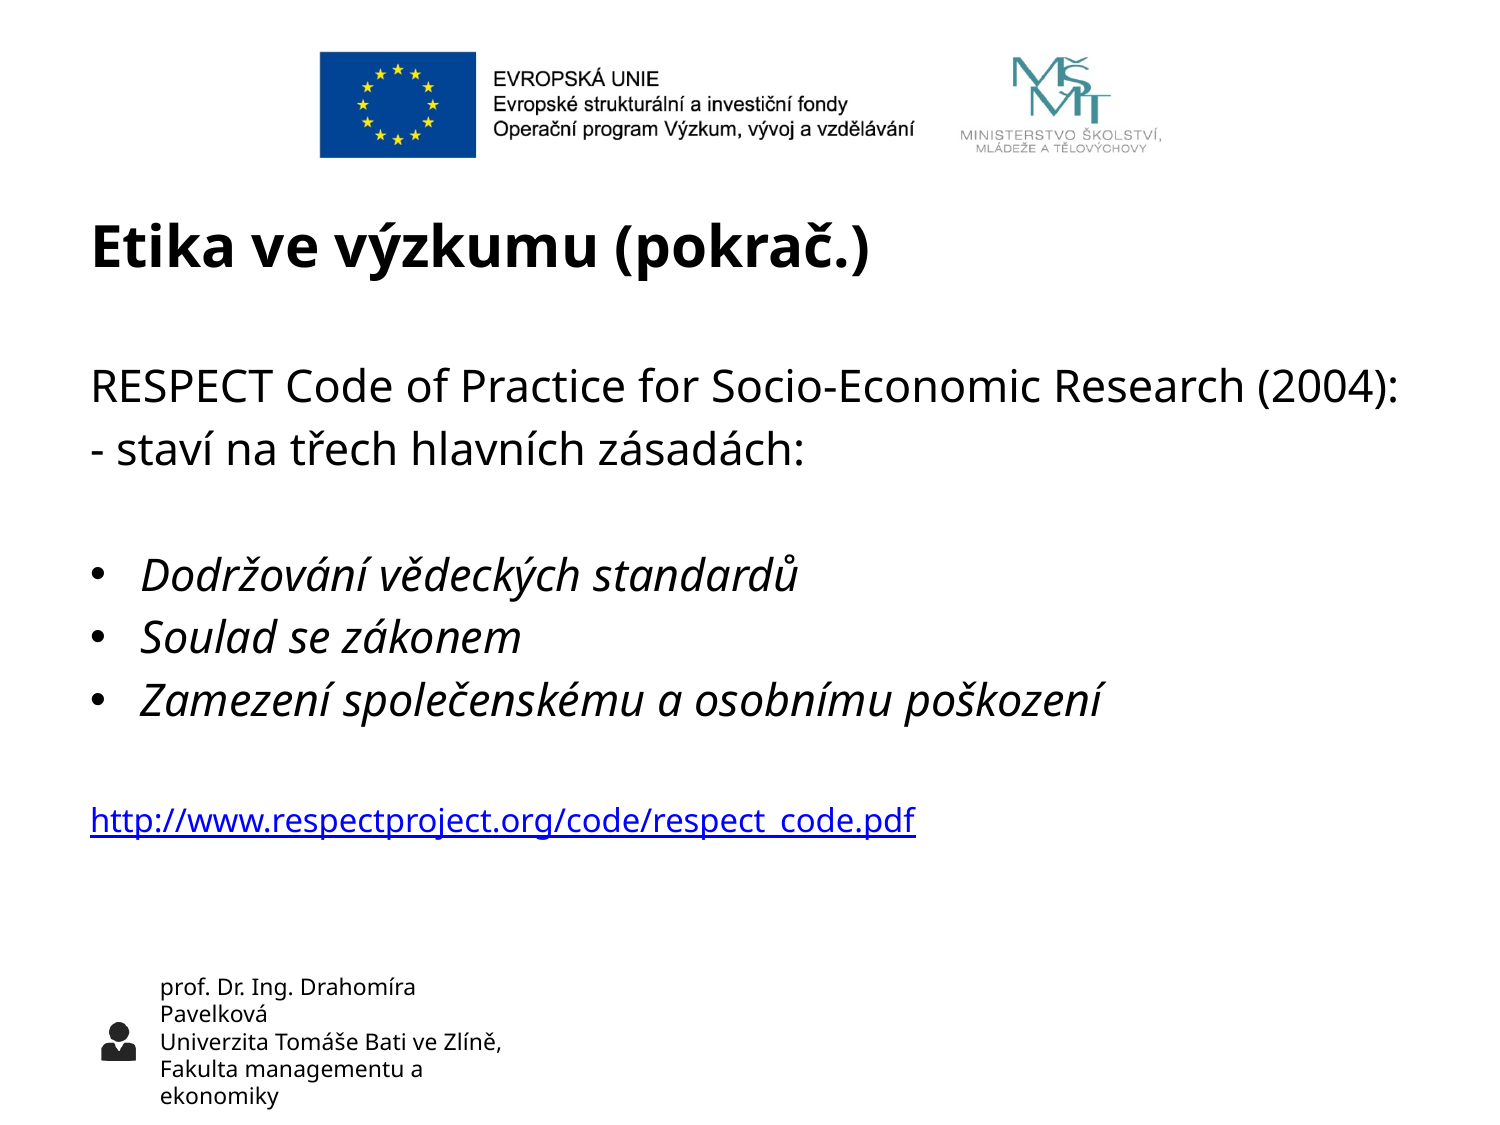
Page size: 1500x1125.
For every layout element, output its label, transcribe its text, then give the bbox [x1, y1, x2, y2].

picture [101, 1021, 136, 1062]
list RESPECT Code of Practice for Socio-Economic Research (2004): - staví na třech hlavních zásadách: Dodržování vědeckých standardů Soulad se zákonem Zamezení společenskému a osobnímu poškození http://www.respectproject.org/code/respect_code.pdf [75, 349, 1425, 906]
footer prof. Dr. Ing. Drahomíra Pavelková Univerzita Tomáše Bati ve Zlíně, Fakulta managementu a ekonomiky [145, 999, 526, 1083]
title Etika ve výzkumu (pokrač.) [75, 185, 1425, 305]
picture [267, 0, 1213, 210]
